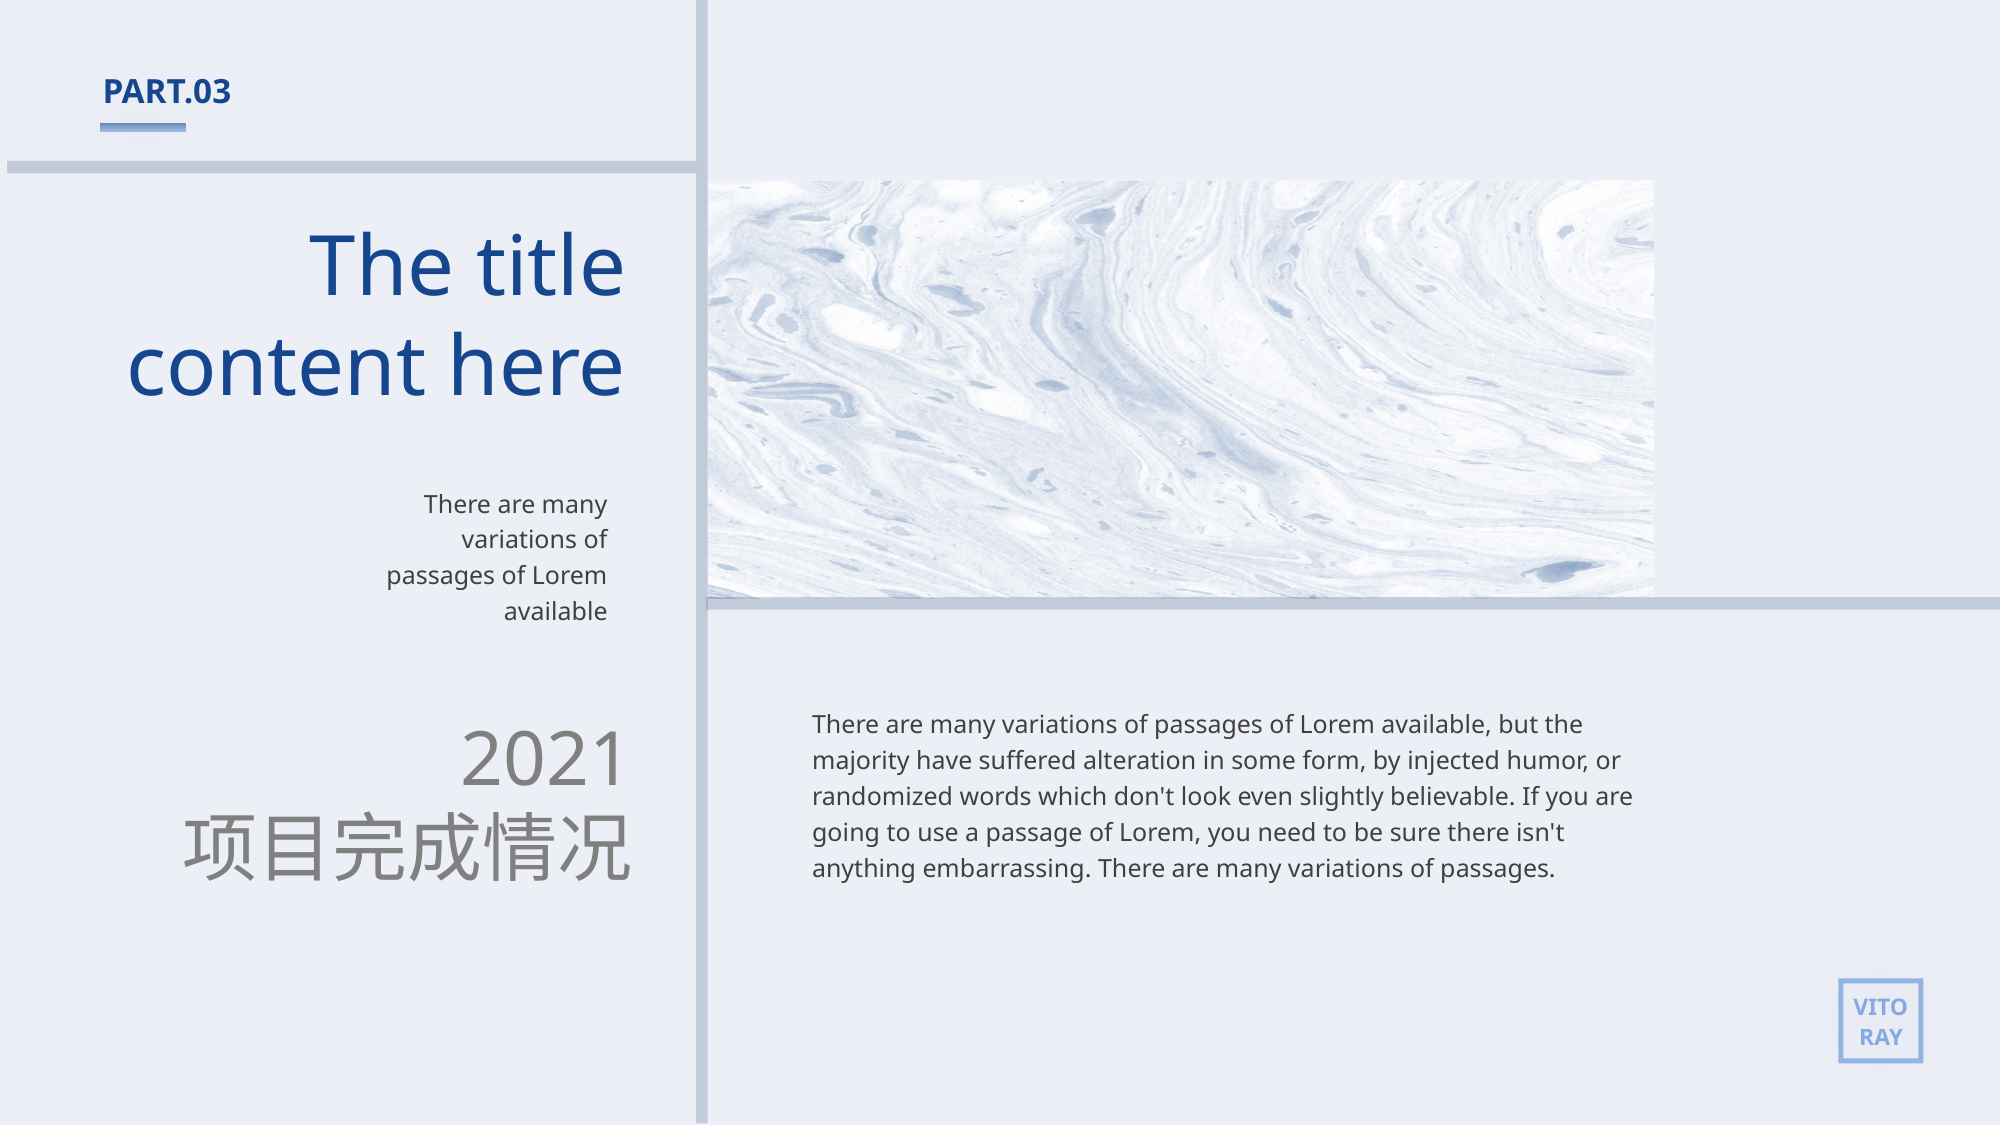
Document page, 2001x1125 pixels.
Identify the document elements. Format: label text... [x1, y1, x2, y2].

text_box VITO [1821, 984, 1941, 1015]
text_box [695, 0, 709, 1124]
text_box The title content here [0, 204, 642, 420]
text_box There are many variations of passages of Lorem available [346, 474, 623, 634]
text_box [1837, 1058, 1924, 1064]
text_box [6, 160, 697, 174]
picture [709, 0, 1653, 863]
text_box [1390, 596, 2000, 611]
text_box [99, 123, 186, 132]
text_box There are many variations of passages of Lorem available, but the majority have suffered alteration in some form, by injected humor, or randomized words which don't look even slightly believable. If you are going to use a passage of Lorem, you need to be sure there isn't anything embarrassing. There are many variations of passages. [812, 702, 1641, 883]
text_box 2021 项目完成情况 [50, 702, 648, 898]
text_box [1837, 977, 1924, 984]
text_box RAY [1821, 1015, 1941, 1058]
text_box [705, 596, 971, 611]
text_box PART.03 [87, 62, 351, 117]
